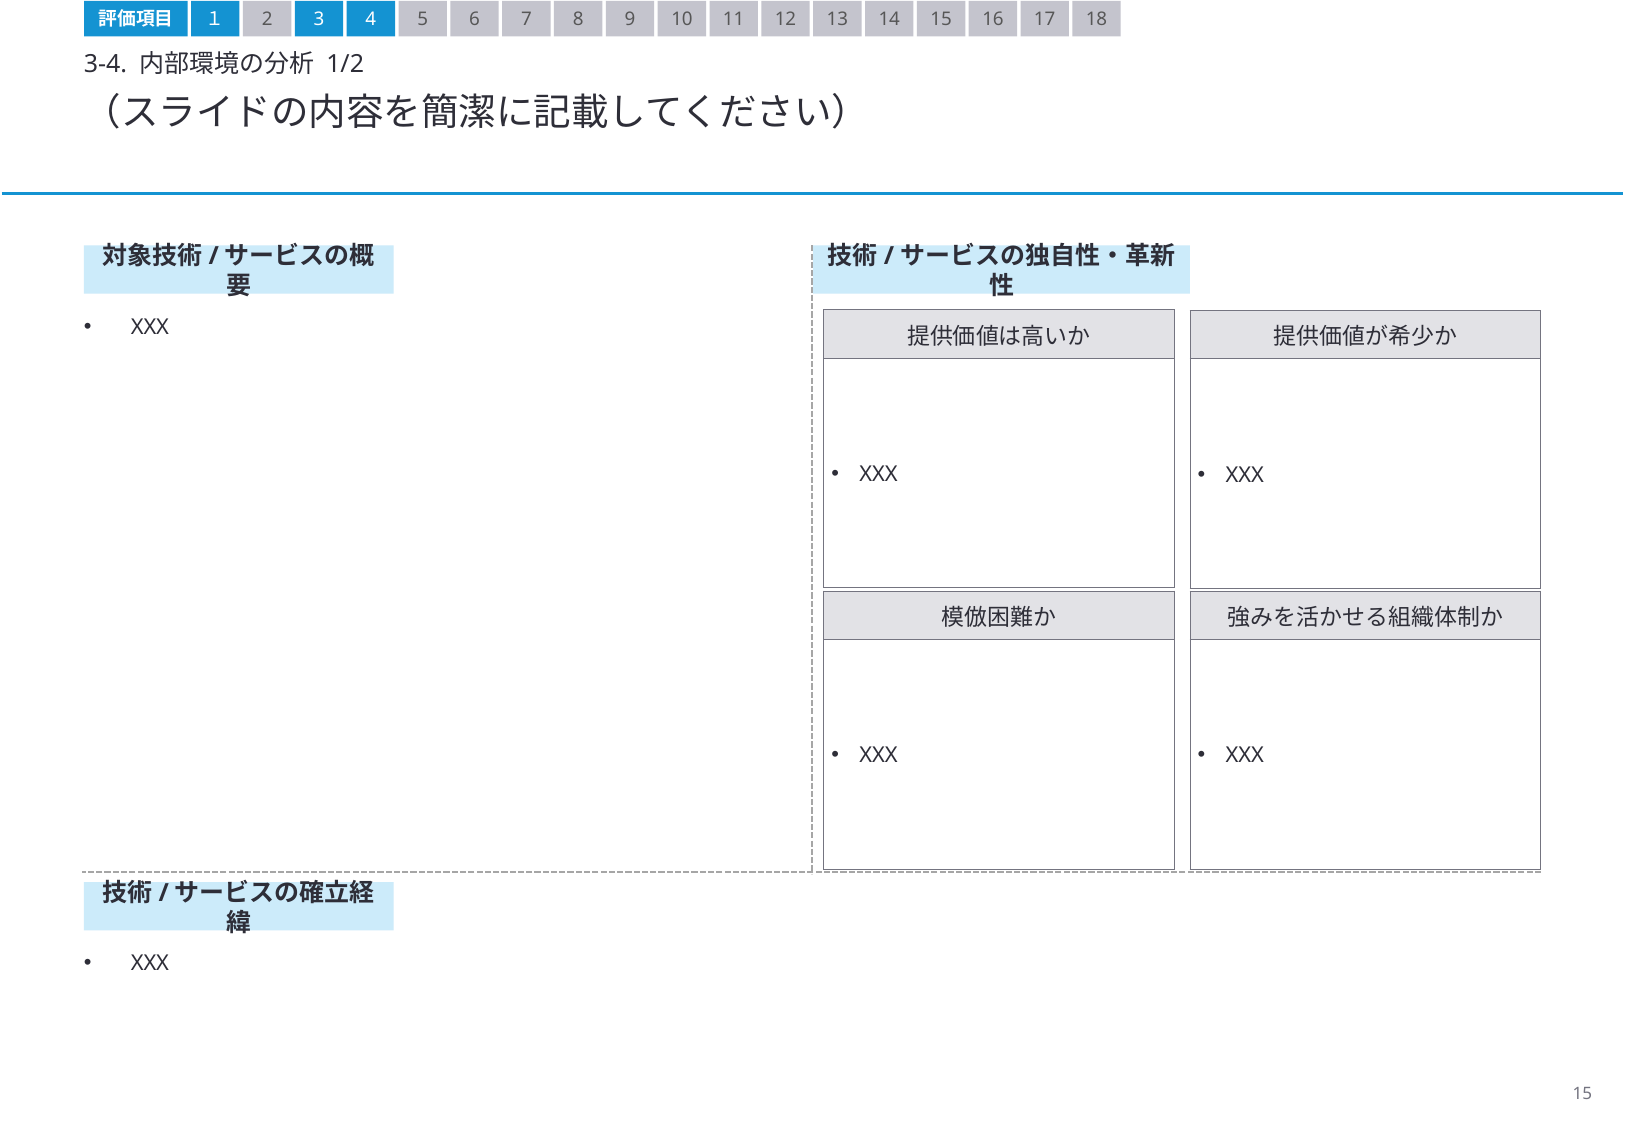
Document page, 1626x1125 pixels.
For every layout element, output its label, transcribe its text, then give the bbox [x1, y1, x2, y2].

table_header 提供価値は高いか [824, 310, 1174, 358]
text_box XXX [83, 938, 1543, 1065]
list 3-4. 内部環境の分析 1/2 [84, 40, 1543, 82]
table_header 提供価値が希少か [1191, 311, 1540, 358]
table_header 模倣困難か [824, 592, 1174, 639]
table_header 強みを活かせる組織体制か [1191, 592, 1540, 639]
text_box 技術/サービスの確立経緯 [83, 881, 395, 931]
text_box 対象技術/サービスの概要 [83, 244, 395, 295]
table_cell XXX [1191, 640, 1540, 869]
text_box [83, 0, 1122, 37]
text_box XXX [83, 302, 788, 856]
list （スライドの内容を簡潔に記載してください） [84, 83, 1543, 183]
text_box 技術/サービスの独自性・革新性 [812, 244, 1191, 295]
table_cell XXX [824, 640, 1174, 869]
table_cell XXX [824, 359, 1174, 587]
table_cell XXX [1191, 359, 1540, 588]
